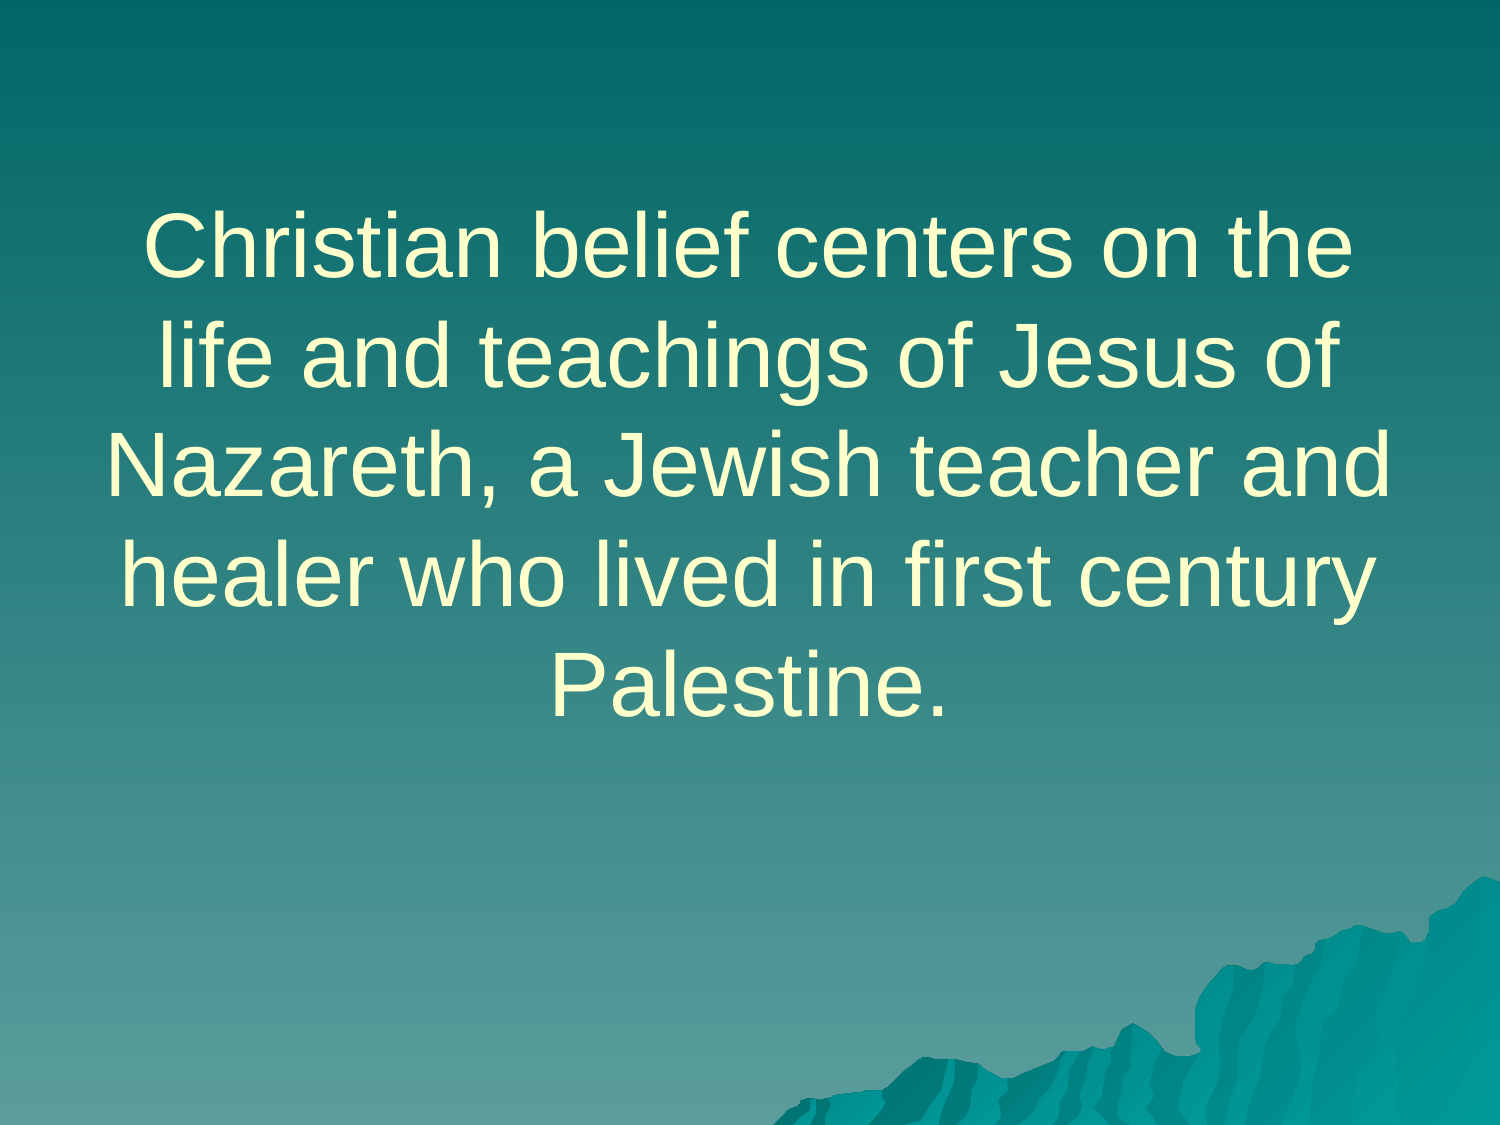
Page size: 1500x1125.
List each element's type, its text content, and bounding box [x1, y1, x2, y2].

title Christian belief centers on the life and teachings of Jesus of Nazareth, a Jewish teacher and healer who lived in first century Palestine. [74, 45, 1426, 876]
